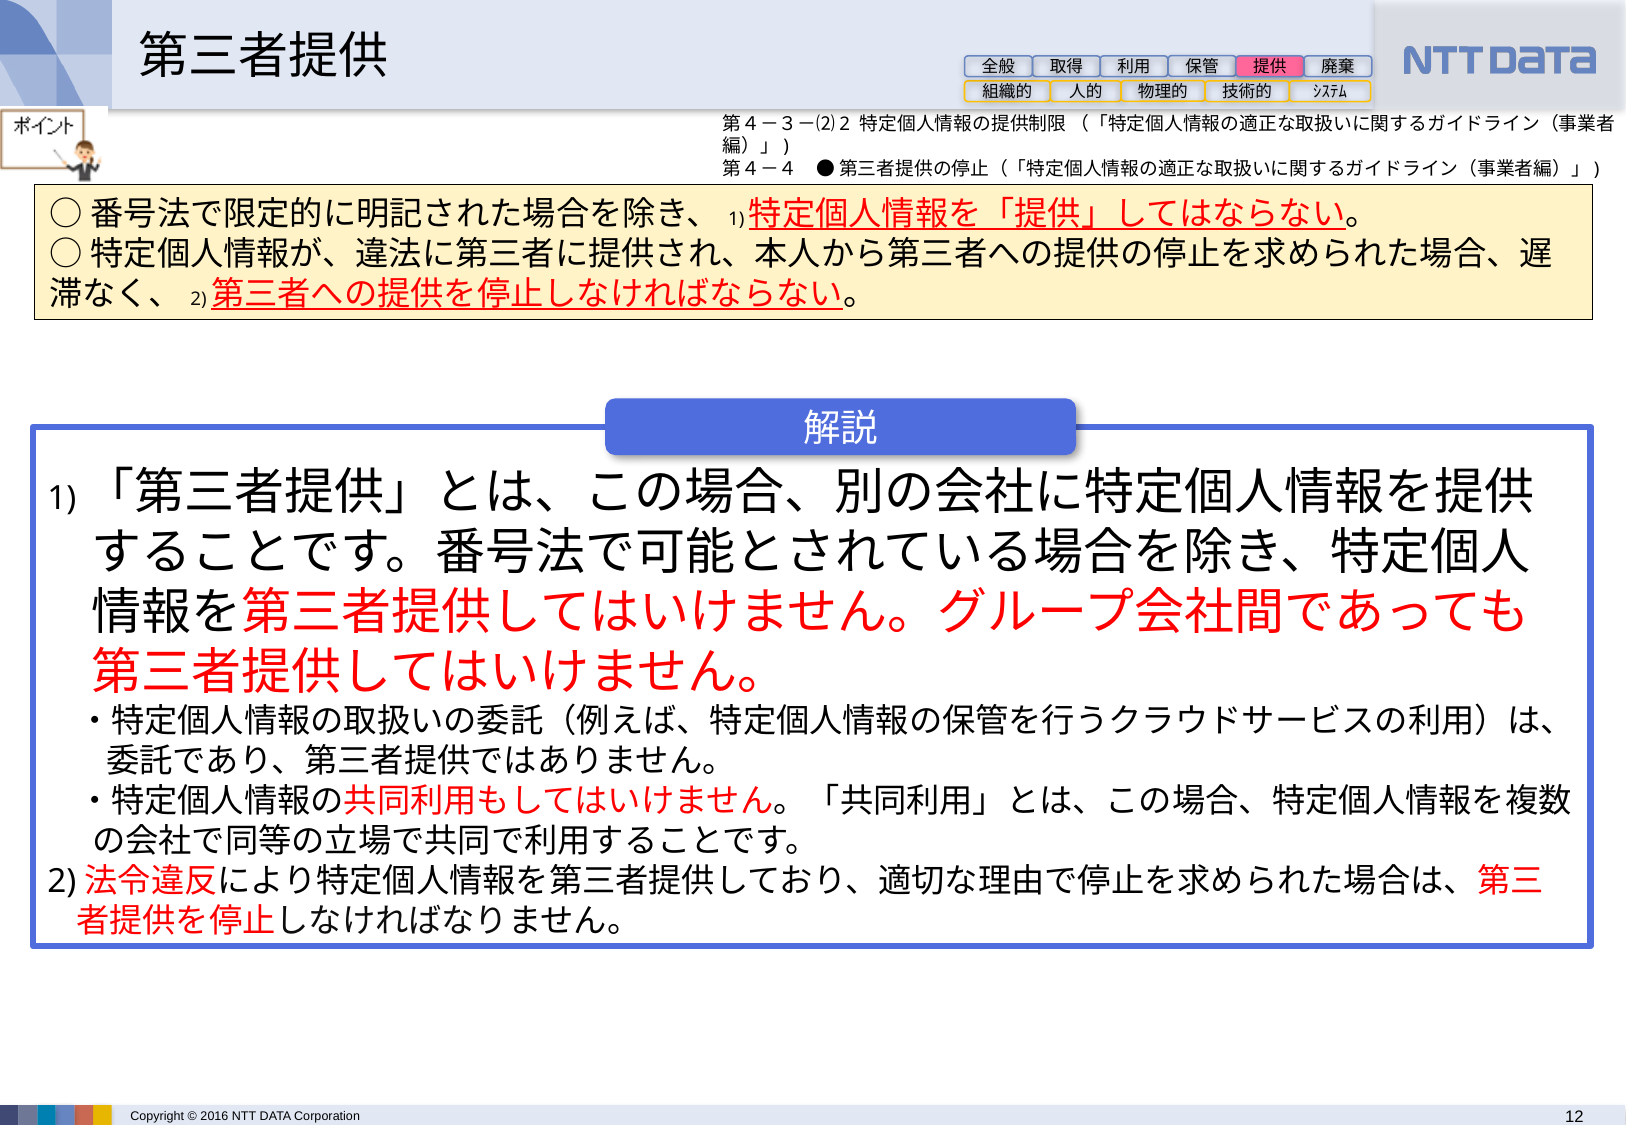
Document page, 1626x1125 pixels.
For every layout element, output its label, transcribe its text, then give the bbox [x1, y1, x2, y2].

title 第三者提供 [110, 0, 1416, 109]
text_box 第４－３－⑵2 特定個人情報の提供制限 （「特定個人情報の適正な取扱いに関するガイドライン（事業者編）」) 第４－４ ● 第三者提供の停止（「特定個人情報の適正な取扱いに関するガイドライン（事業者編）」) [707, 103, 1625, 187]
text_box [964, 55, 1373, 102]
picture [1416, 46, 1596, 74]
text_box 解説 [605, 398, 1076, 455]
text_box 1)「第三者提供」とは、この場合、別の会社に特定個人情報を提供することです。番号法で可能とされている場合を除き、特定個人情報を第三者提供してはいけません。グループ会社間であっても第三者提供してはいけません。 ・特定個人情報の取扱いの委託（例えば、特定個人情報の保管を行うクラウドサービスの利用）は、委託であり、第三者提供ではありません。 ・特定個人情報の共同利用もしてはいけません。「共同利用」とは、この場合、特定個人情報を複数の会社で同等の立場で共同で利用することです。 2)法令違反により特定個人情報を第三者提供しており、適切な理由で停止を求められた場合は、第三者提供を停止しなければなりません。 [32, 426, 1591, 947]
picture [0, 0, 110, 194]
text_box ○番号法で限定的に明記された場合を除き、1)特定個人情報を「提供」してはならない。 ○特定個人情報が、違法に第三者に提供され、本人から第三者への提供の停止を求められた場合、遅滞なく、2)第三者への提供を停止しなければならない。 [34, 184, 1593, 320]
